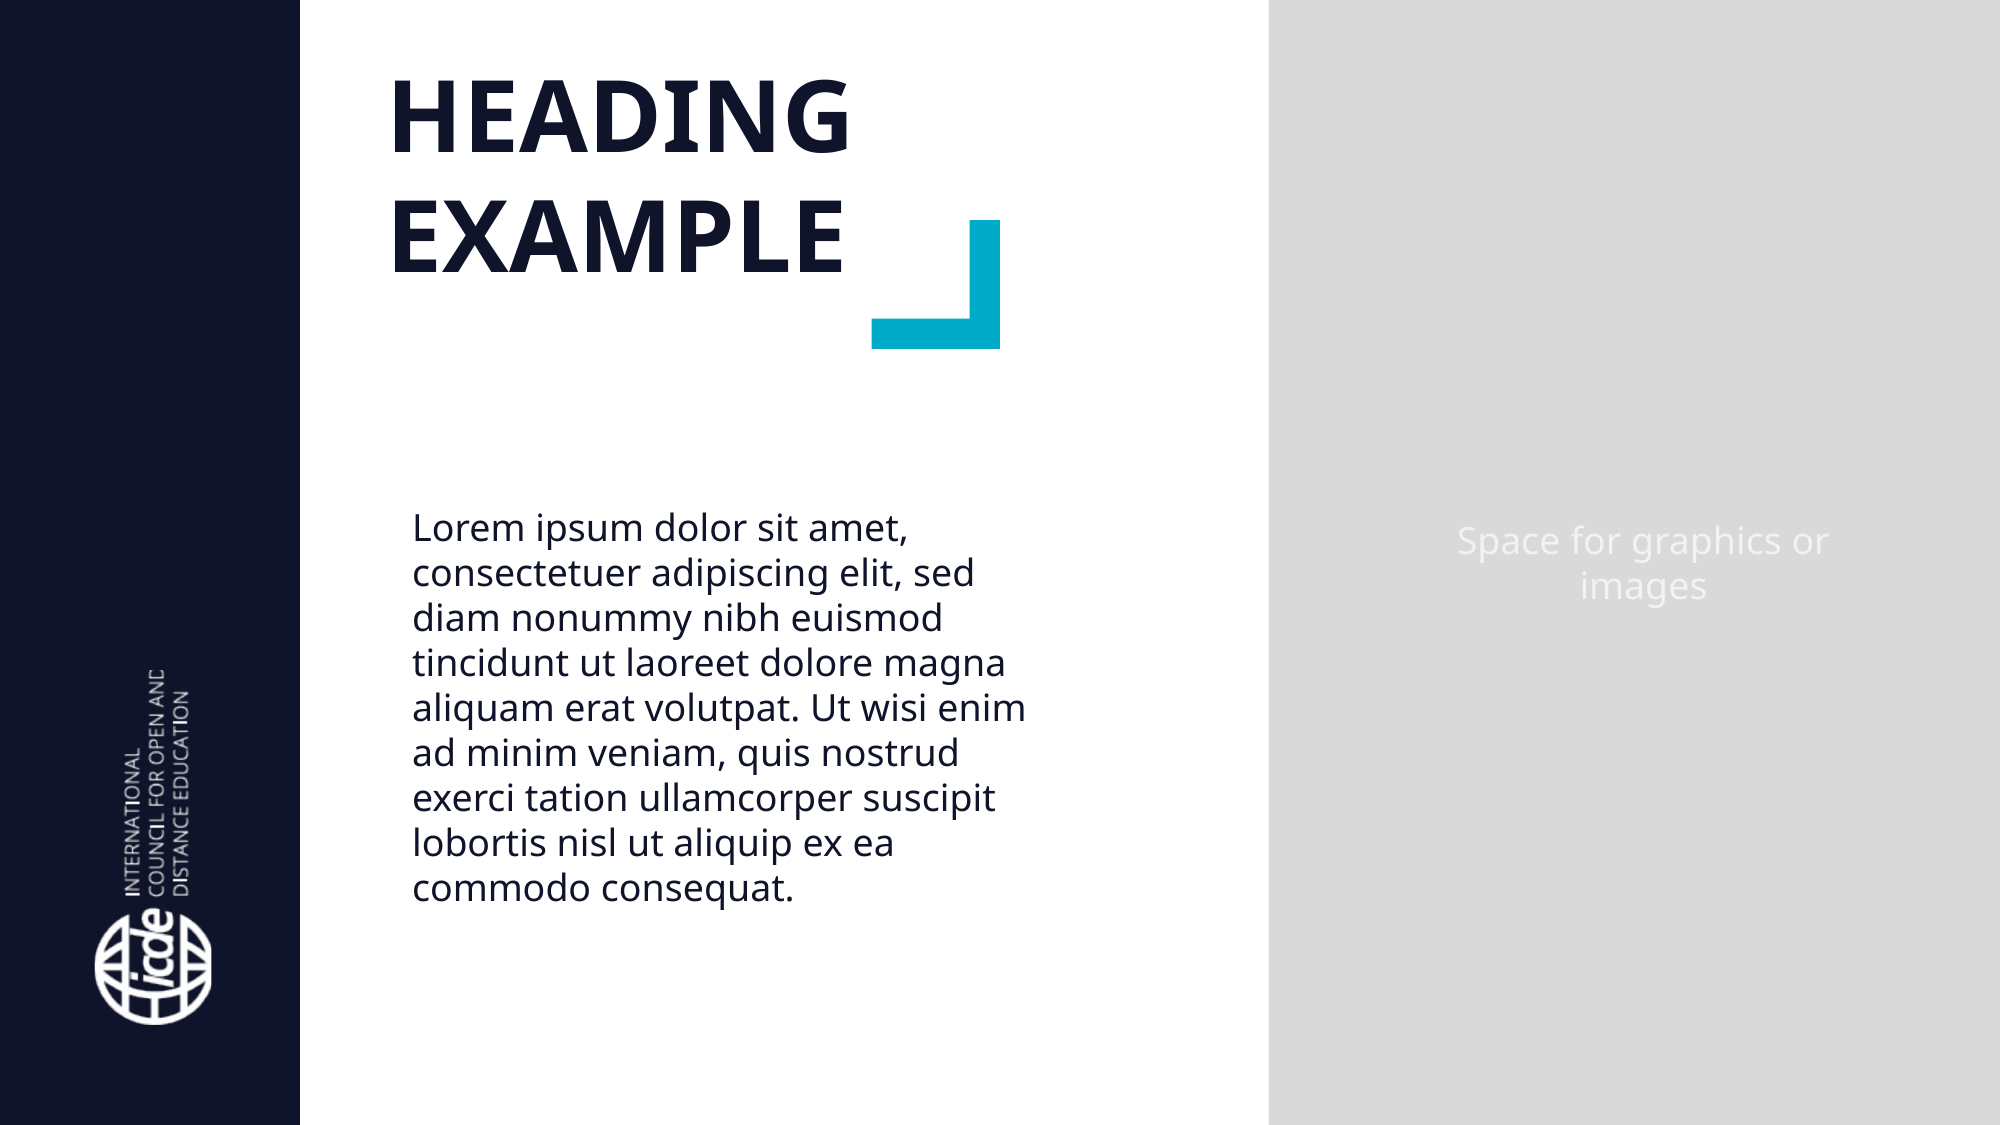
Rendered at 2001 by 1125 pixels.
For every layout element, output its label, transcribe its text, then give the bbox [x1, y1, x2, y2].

picture [0, 789, 331, 907]
text_box Lorem ipsum dolor sit amet, consectetuer adipiscing elit, sed diam nonummy nibh euismod tincidunt ut laoreet dolore magna aliquam erat volutpat. Ut wisi enim ad minim veniam, quis nostrud exerci tation ullamcorper suscipit lobortis nisl ut aliquip ex ea commodo consequat. [397, 496, 1046, 962]
text_box HEADING EXAMPLE [371, 45, 1268, 301]
text_box [0, 0, 301, 789]
picture [871, 220, 1000, 349]
text_box [1268, 0, 2000, 1125]
text_box Space for graphics or images [1430, 509, 1857, 615]
text_box [0, 907, 301, 1125]
